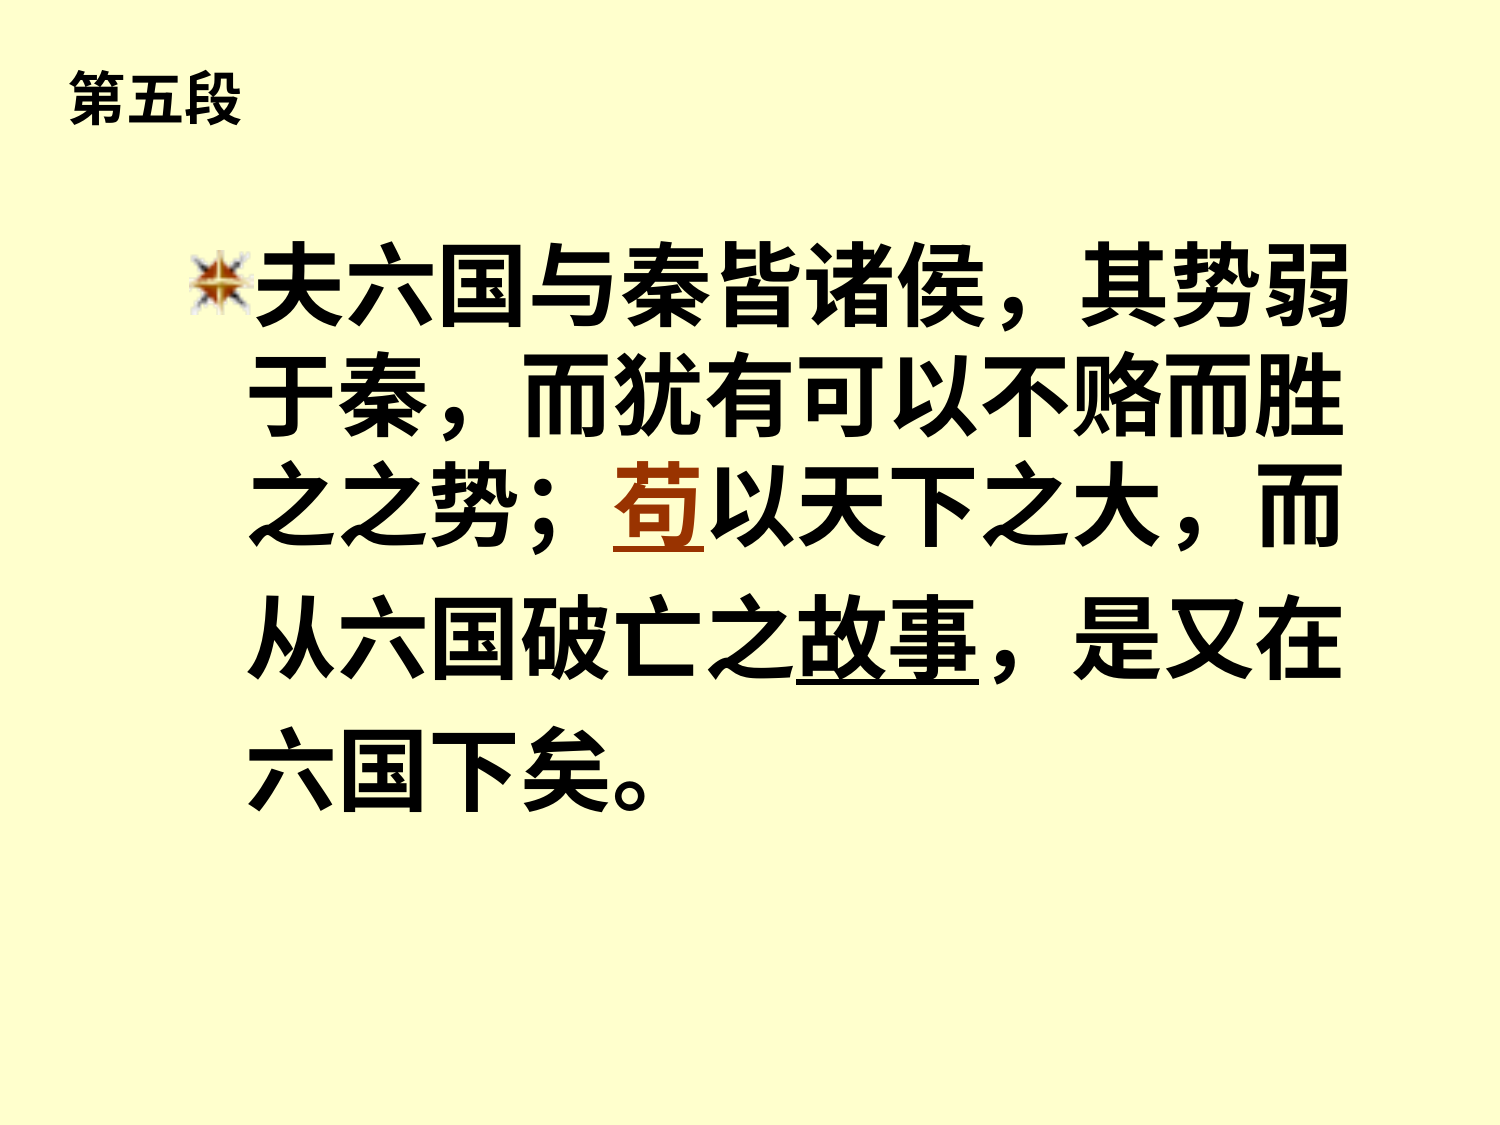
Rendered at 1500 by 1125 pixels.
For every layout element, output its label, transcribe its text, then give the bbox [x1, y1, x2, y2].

list 夫六国与秦皆诸侯，其势弱于秦，而犹有可以不赂而胜之之势；苟以天下之大，而从六国破亡之故事，是又在六国下矣。 [173, 219, 1449, 965]
text_box 第五段 [53, 54, 278, 140]
picture [189, 250, 254, 315]
